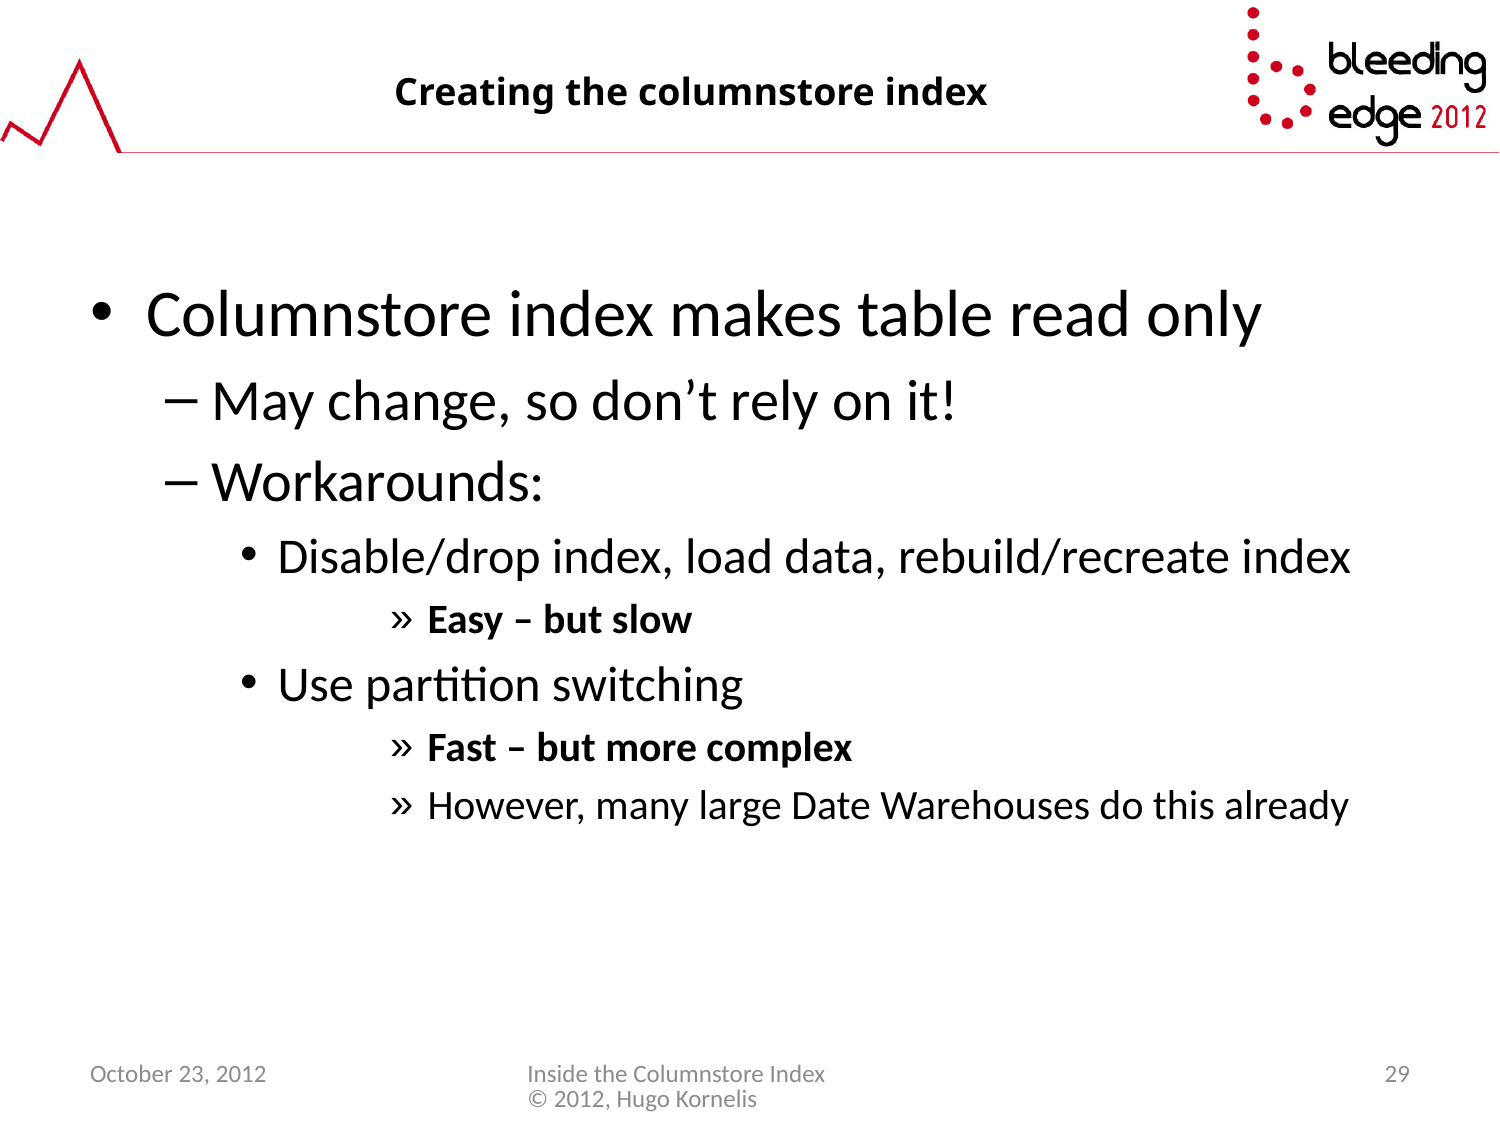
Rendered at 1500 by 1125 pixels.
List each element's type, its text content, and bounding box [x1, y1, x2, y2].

list Columnstore index makes table read only May change, so don’t rely on it! Workarounds: Disable/drop index, load data, rebuild/recreate index Easy – but slow Use partition switching Fast – but more complex However, many large Date Warehouses do this already [75, 262, 1425, 1005]
footer Inside the Columnstore Index © 2012, Hugo Kornelis [512, 1042, 988, 1103]
title Creating the columnstore index [162, 60, 1220, 122]
picture [0, 1, 1500, 153]
slide_number 29 [1074, 1042, 1425, 1103]
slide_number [75, 1042, 425, 1103]
